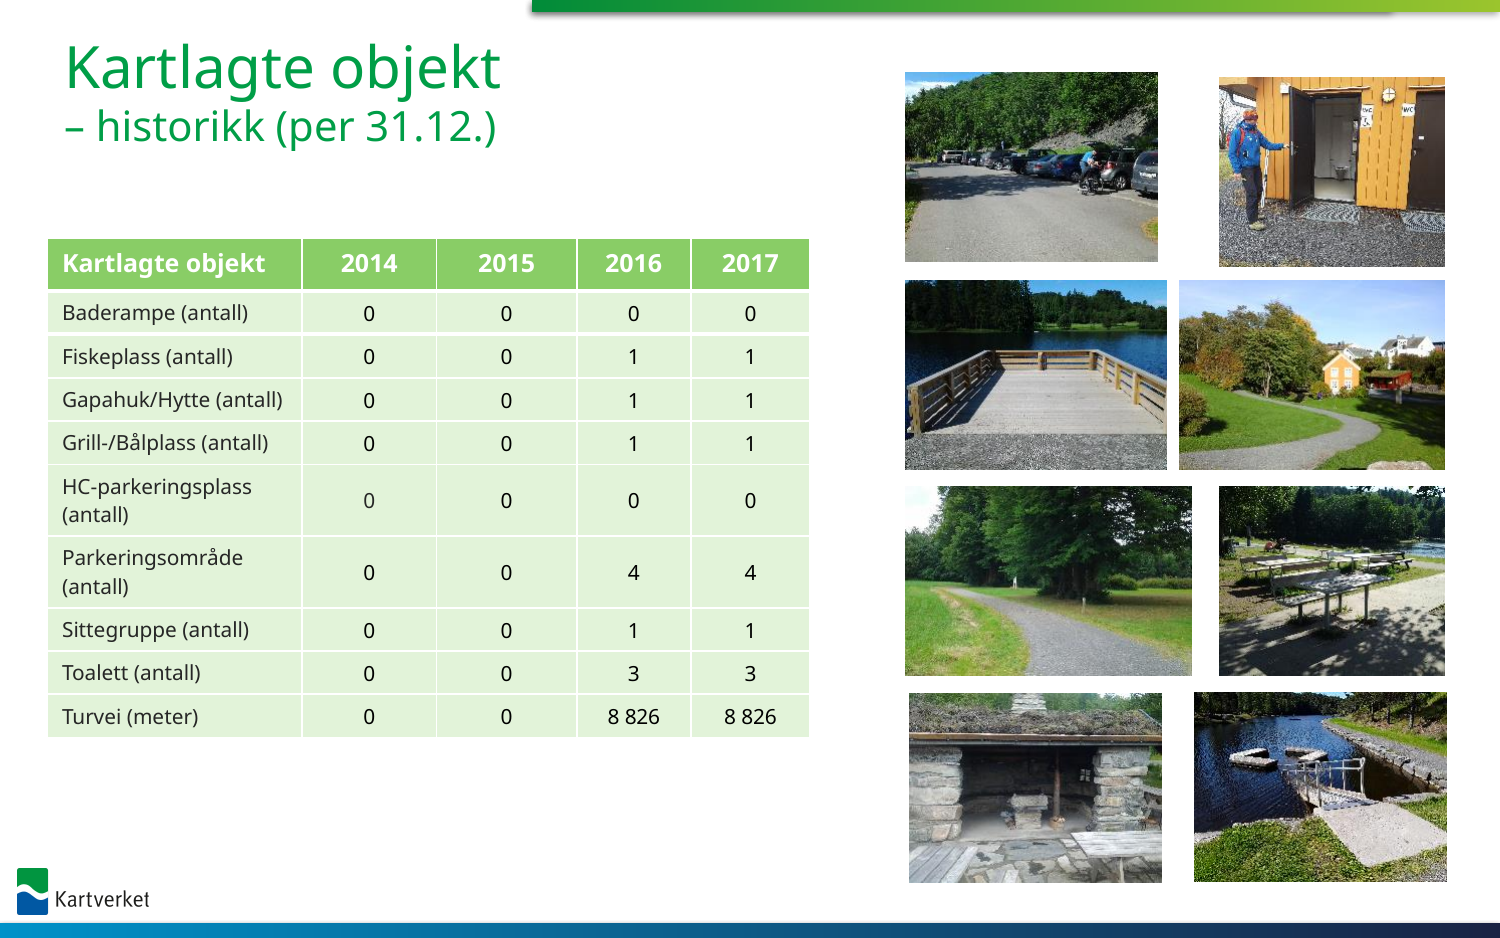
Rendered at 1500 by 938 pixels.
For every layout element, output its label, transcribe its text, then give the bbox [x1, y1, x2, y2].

table_cell 0 [578, 293, 690, 332]
table_cell 0 [303, 537, 436, 607]
table_cell 1 [692, 379, 809, 420]
picture [909, 693, 1163, 884]
table_cell 3 [578, 652, 690, 693]
table_cell Toalett (antall) [48, 652, 301, 693]
table_cell 0 [303, 293, 436, 332]
table_cell 0 [303, 652, 436, 693]
table_cell 0 [437, 422, 576, 464]
table_cell Sittegruppe (antall) [48, 609, 301, 650]
table_header 2015 [437, 239, 576, 289]
table_cell HC-parkeringsplass (antall) [48, 465, 301, 535]
picture [1179, 280, 1445, 470]
picture [905, 280, 1167, 470]
table_header Kartlagte objekt [48, 239, 301, 289]
table_cell Gapahuk/Hytte (antall) [48, 379, 301, 420]
table_cell 0 [437, 465, 576, 535]
table_cell 0 [303, 336, 436, 377]
table_cell 0 [303, 609, 436, 650]
table_cell 0 [437, 609, 576, 650]
table_cell Parkeringsområde (antall) [48, 537, 301, 607]
table_cell Baderampe (antall) [48, 293, 301, 332]
text_box Kartlagte objekt – historikk (per 31.12.) [49, 14, 1431, 158]
table_cell Turvei (meter) [48, 695, 301, 737]
table_cell 1 [692, 609, 809, 650]
table_cell 8 826 [578, 695, 690, 737]
table_cell 0 [578, 465, 690, 535]
table_cell 0 [692, 293, 809, 332]
table_cell Fiskeplass (antall) [48, 336, 301, 377]
table_cell 1 [692, 336, 809, 377]
table_cell 0 [303, 422, 436, 464]
table_cell 0 [437, 695, 576, 737]
picture [1219, 77, 1445, 267]
picture [1194, 692, 1448, 882]
table_cell 8 826 [692, 695, 809, 737]
table_cell 1 [578, 422, 690, 464]
table_cell 1 [578, 336, 690, 377]
table_cell 1 [578, 379, 690, 420]
table_cell 0 [437, 537, 576, 607]
table_cell 0 [692, 465, 809, 535]
table_cell 0 [303, 695, 436, 737]
picture [1219, 486, 1445, 676]
table_header 2017 [692, 239, 809, 289]
table_cell 0 [437, 652, 576, 693]
table_cell 4 [578, 537, 690, 607]
picture [905, 486, 1193, 676]
table_cell 0 [303, 465, 436, 535]
table_header 2016 [578, 239, 690, 289]
table_cell 1 [578, 609, 690, 650]
table_cell 3 [692, 652, 809, 693]
table_cell Grill-/Bålplass (antall) [48, 422, 301, 464]
table_cell 0 [303, 379, 436, 420]
table_cell 4 [692, 537, 809, 607]
table_cell 1 [692, 422, 809, 464]
table_header 2014 [303, 239, 436, 289]
table_cell 0 [437, 293, 576, 332]
table_cell 0 [437, 336, 576, 377]
table_cell 0 [437, 379, 576, 420]
picture [905, 72, 1158, 262]
